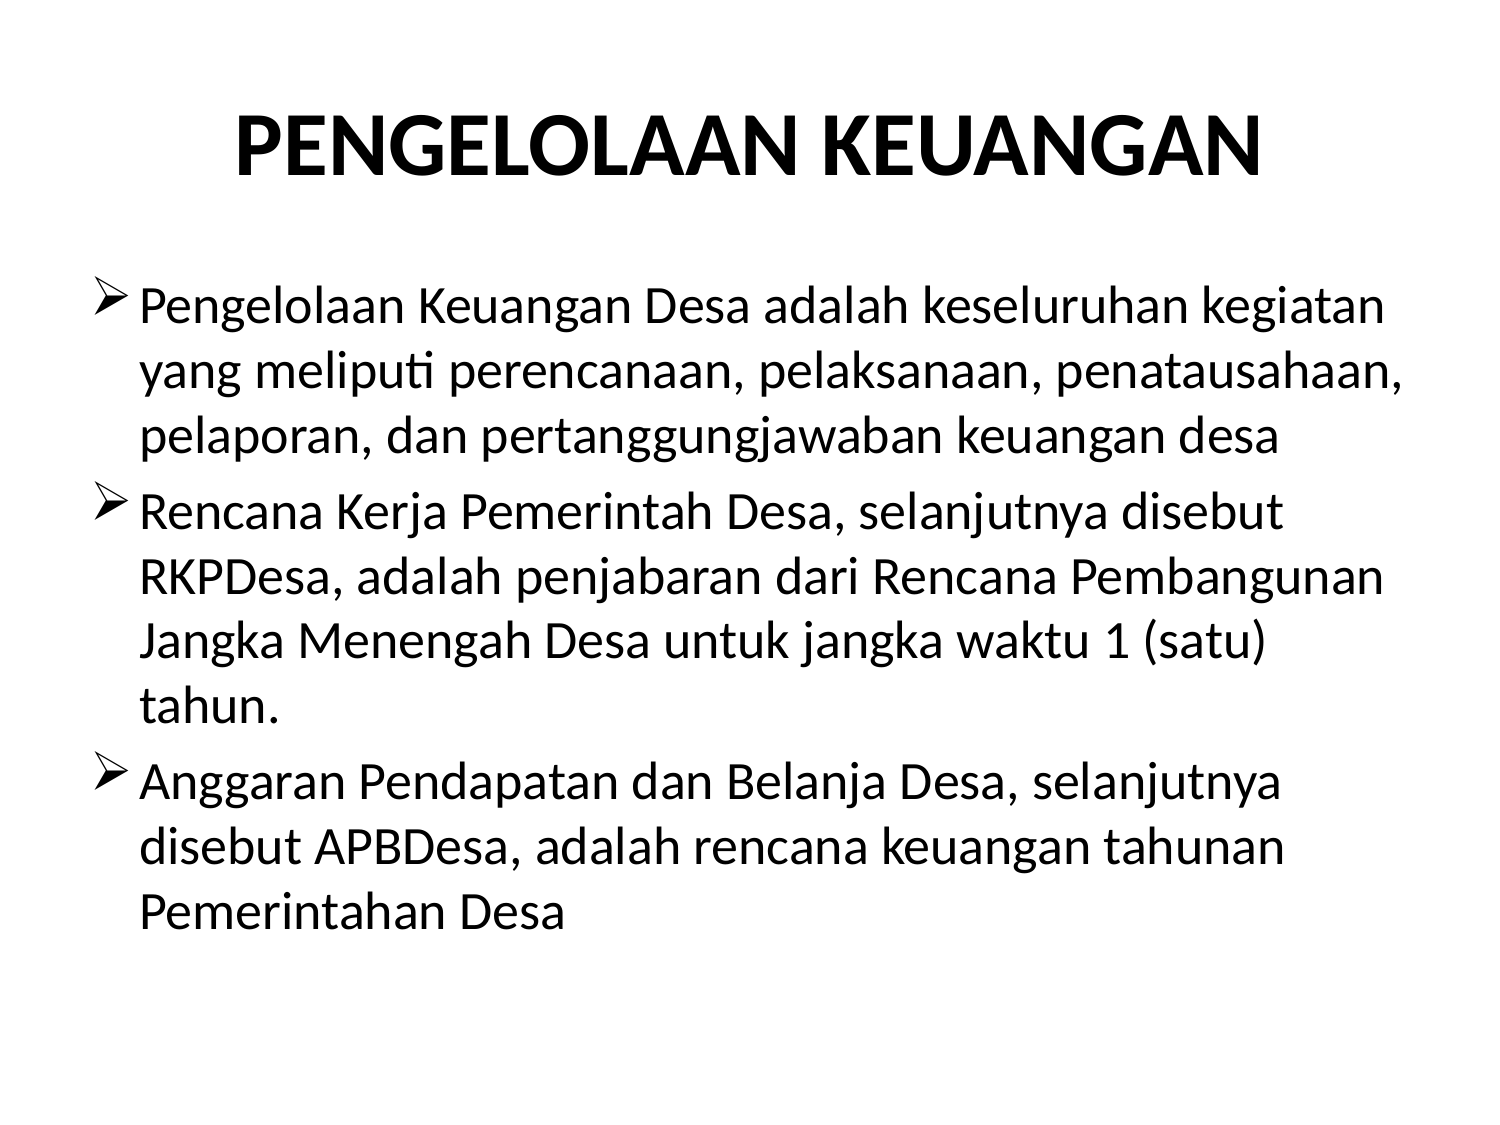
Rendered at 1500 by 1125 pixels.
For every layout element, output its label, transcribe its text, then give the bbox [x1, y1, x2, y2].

title PENGELOLAAN KEUANGAN [75, 45, 1425, 233]
list Pengelolaan Keuangan Desa adalah keseluruhan kegiatan yang meliputi perencanaan, pelaksanaan, penatausahaan, pelaporan, dan pertanggungjawaban keuangan desa Rencana Kerja Pemerintah Desa, selanjutnya disebut RKPDesa, adalah penjabaran dari Rencana Pembangunan Jangka Menengah Desa untuk jangka waktu 1 (satu) tahun. Anggaran Pendapatan dan Belanja Desa, selanjutnya disebut APBDesa, adalah rencana keuangan tahunan Pemerintahan Desa [75, 262, 1425, 1005]
